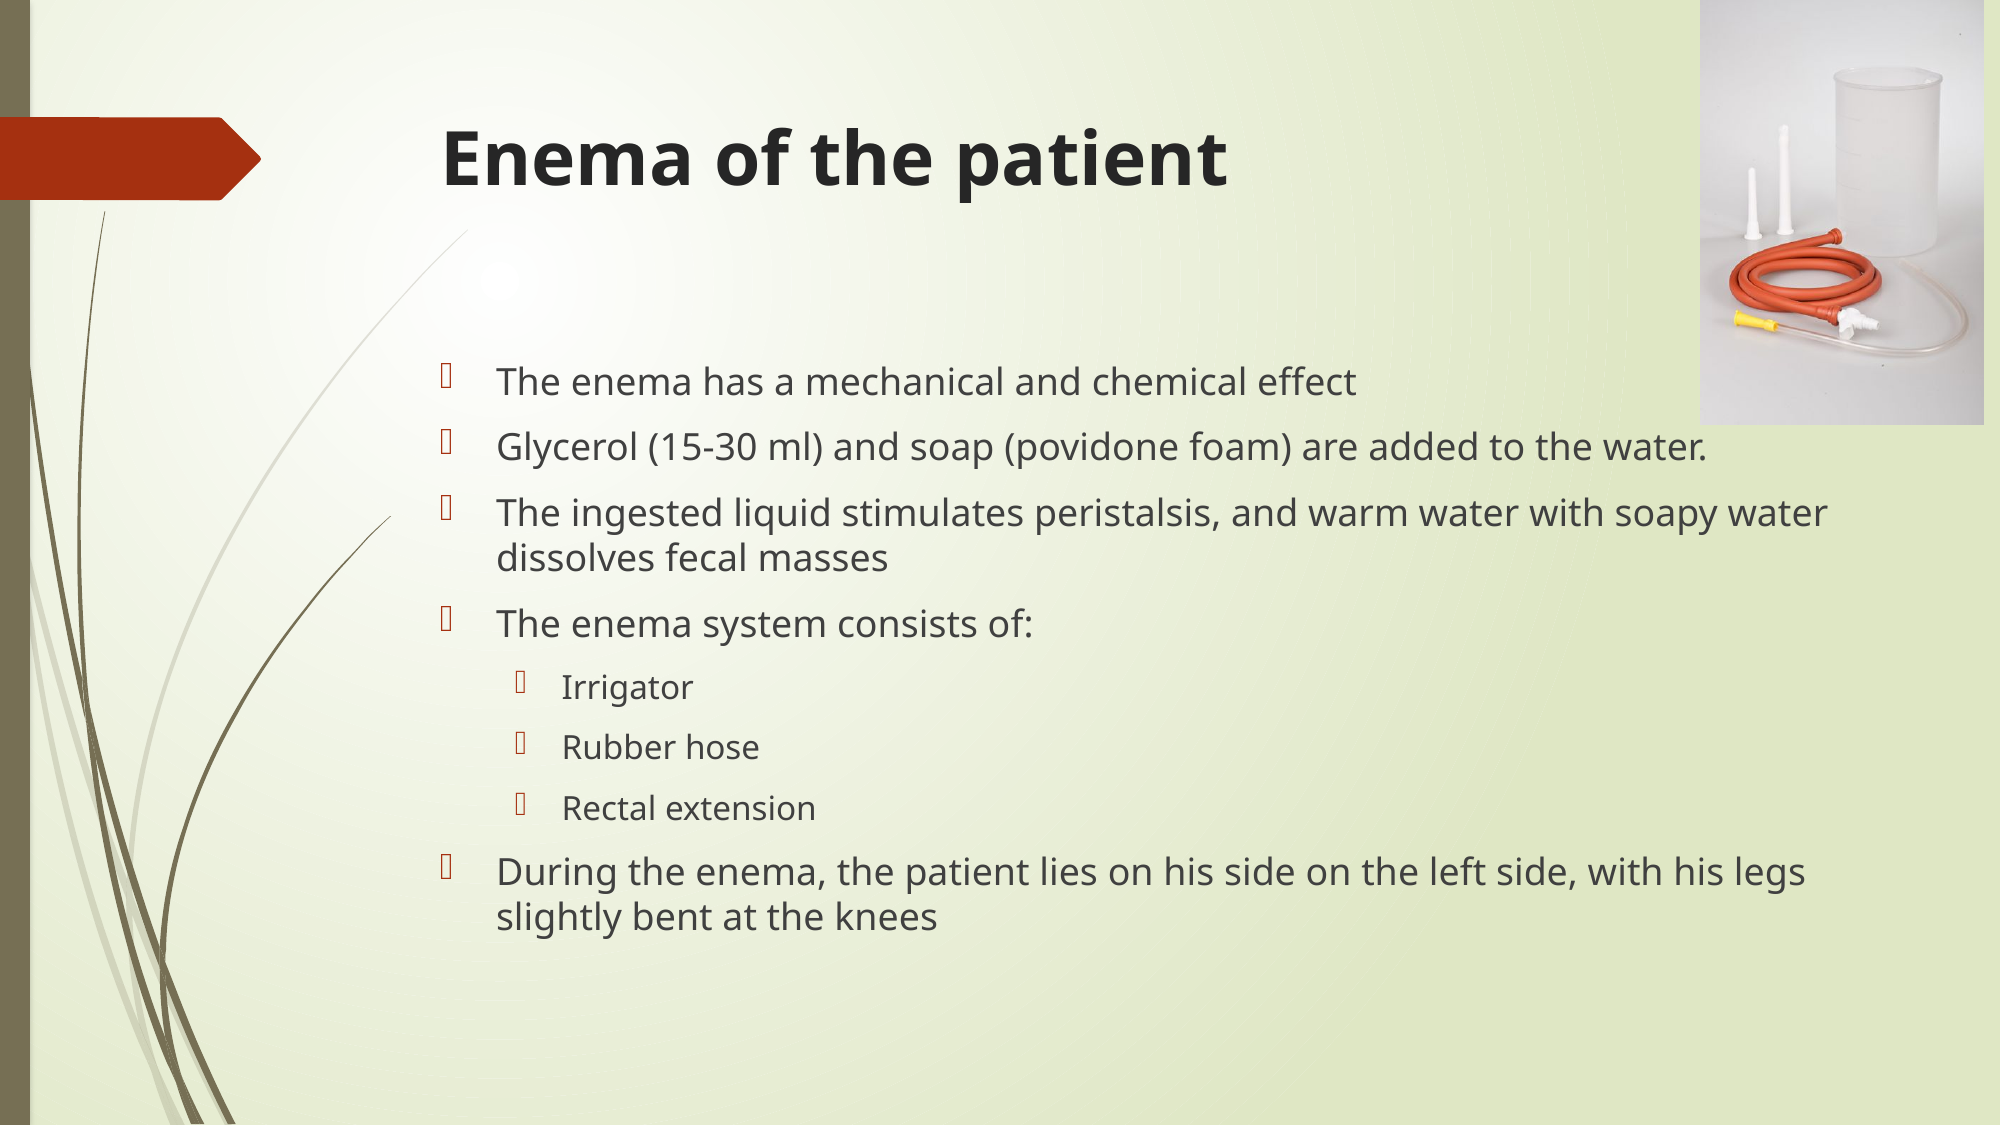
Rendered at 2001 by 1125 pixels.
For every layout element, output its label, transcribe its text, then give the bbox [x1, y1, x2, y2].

title Enema of the patient [425, 102, 1695, 313]
list The enema has a mechanical and chemical effect Glycerol (15-30 ml) and soap (povidone foam) are added to the water. The ingested liquid stimulates peristalsis, and warm water with soapy water dissolves fecal masses The enema system consists of: Irrigator Rubber hose Rectal extension During the enema, the patient lies on his side on the left side, with his legs slightly bent at the knees [424, 350, 1888, 970]
picture [1700, 0, 1984, 425]
